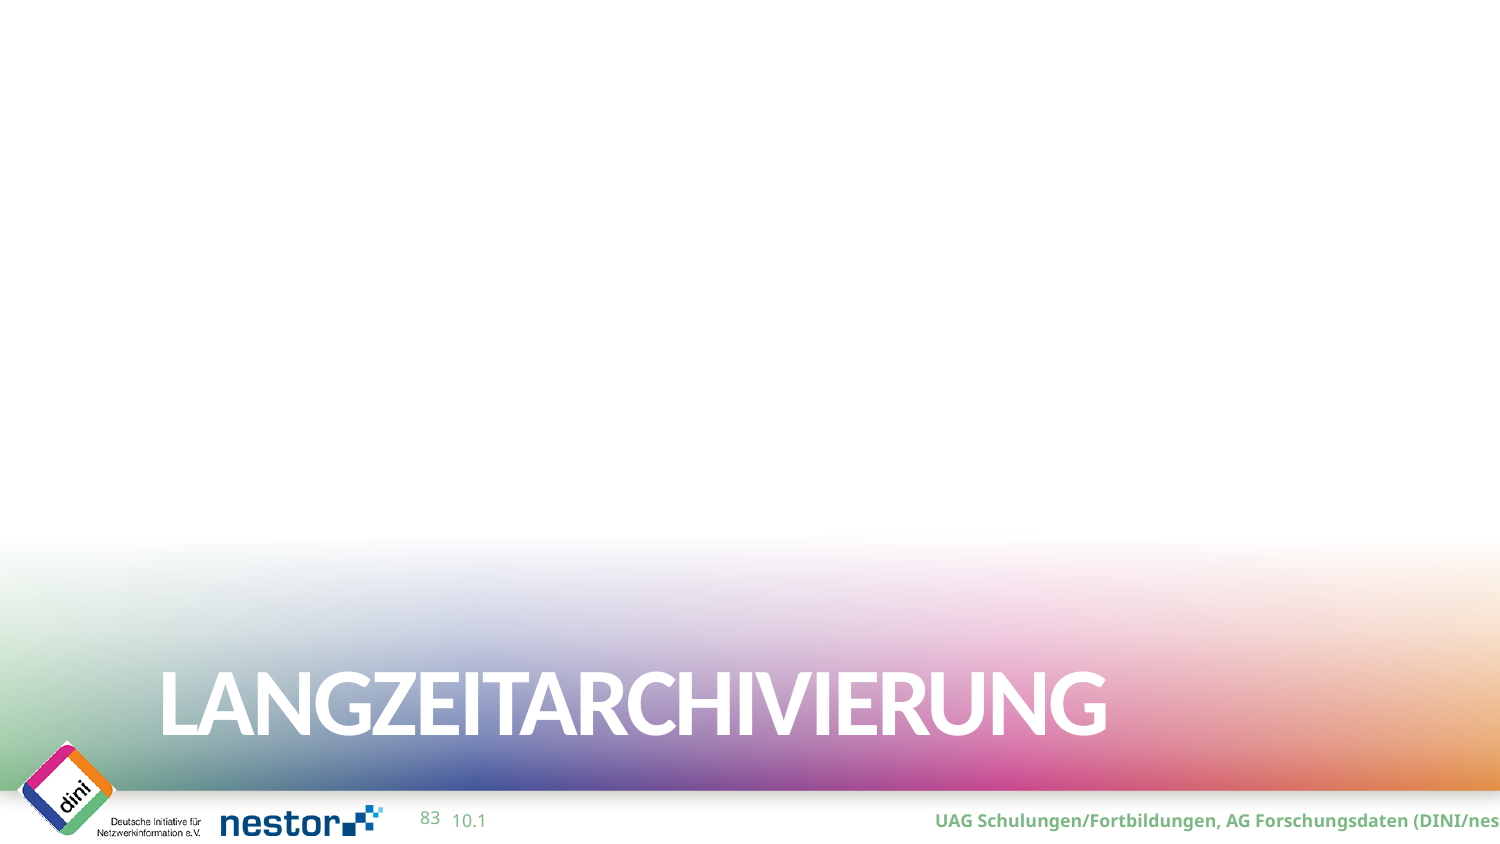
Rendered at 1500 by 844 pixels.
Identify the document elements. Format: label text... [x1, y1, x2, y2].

title Langzeitarchivierung [149, 604, 1495, 765]
text_box 10.1 [433, 801, 502, 838]
slide_number 82 [406, 801, 454, 841]
picture [0, 368, 1500, 844]
